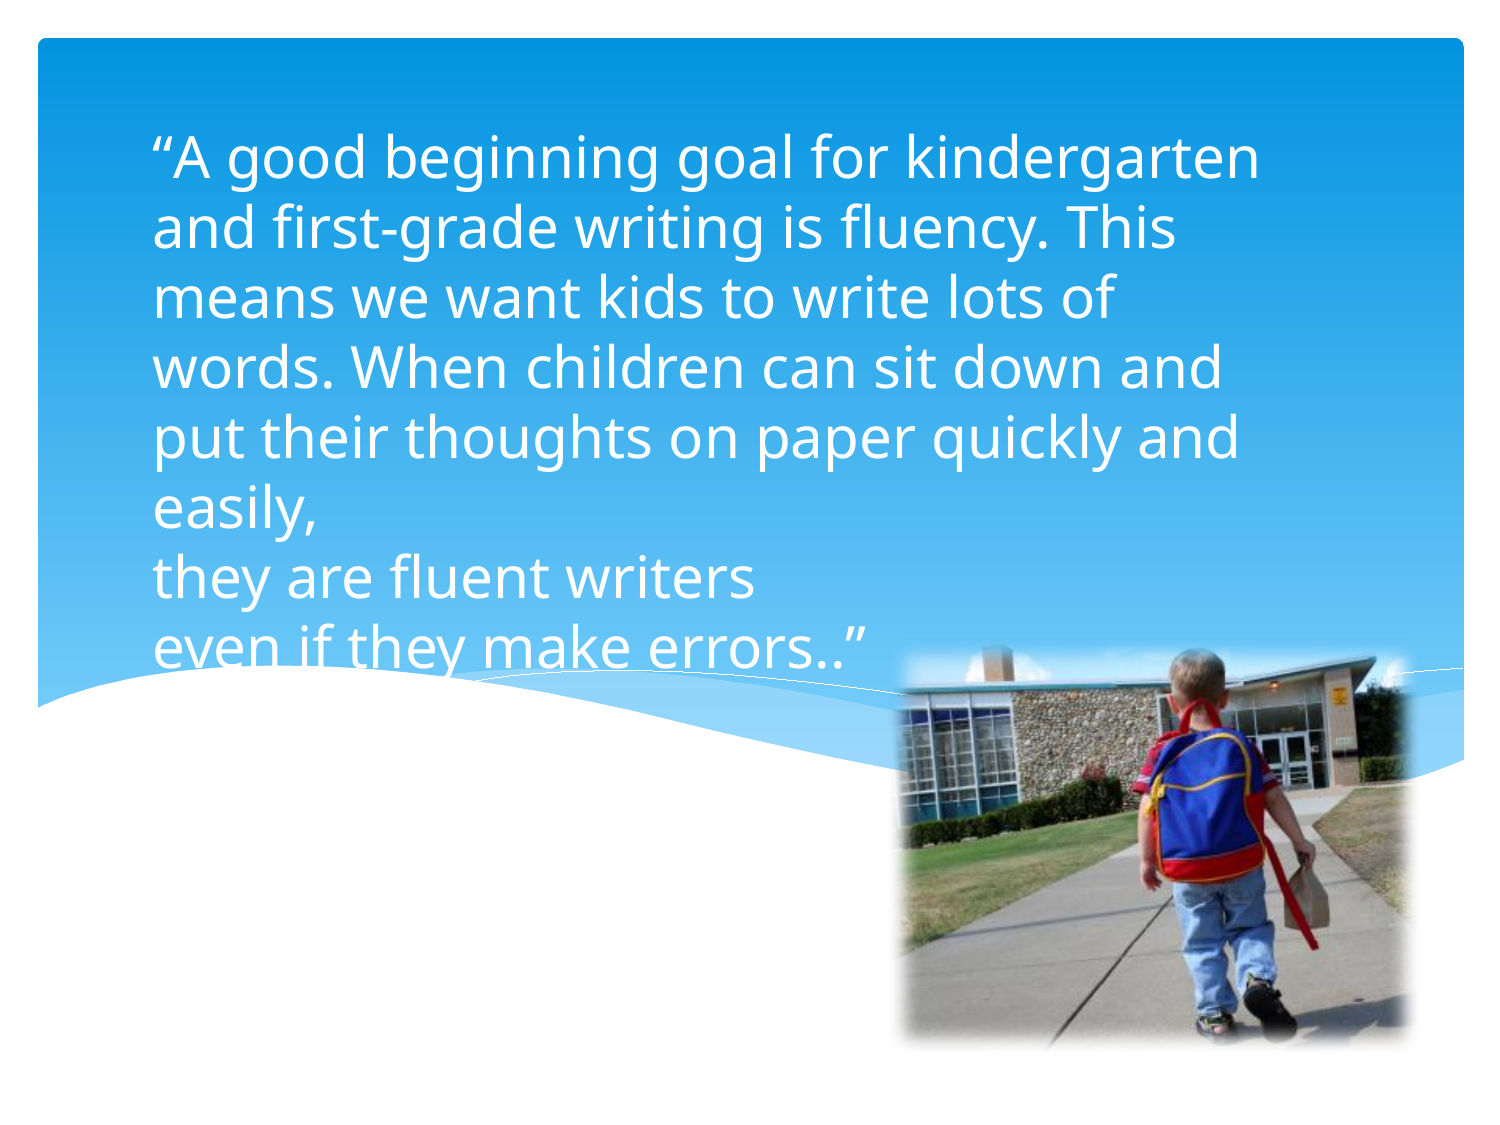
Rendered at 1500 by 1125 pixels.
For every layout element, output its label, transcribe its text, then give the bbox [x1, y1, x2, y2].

picture [887, 637, 1422, 1056]
list Bea Johnson Never Too Early to Write [25, 696, 881, 912]
title “A good beginning goal for kindergarten and first-grade writing is fluency. This means we want kids to write lots of words. When children can sit down and put their thoughts on paper quickly and easily, they are fluent writers even if they make errors..” [137, 112, 1285, 638]
